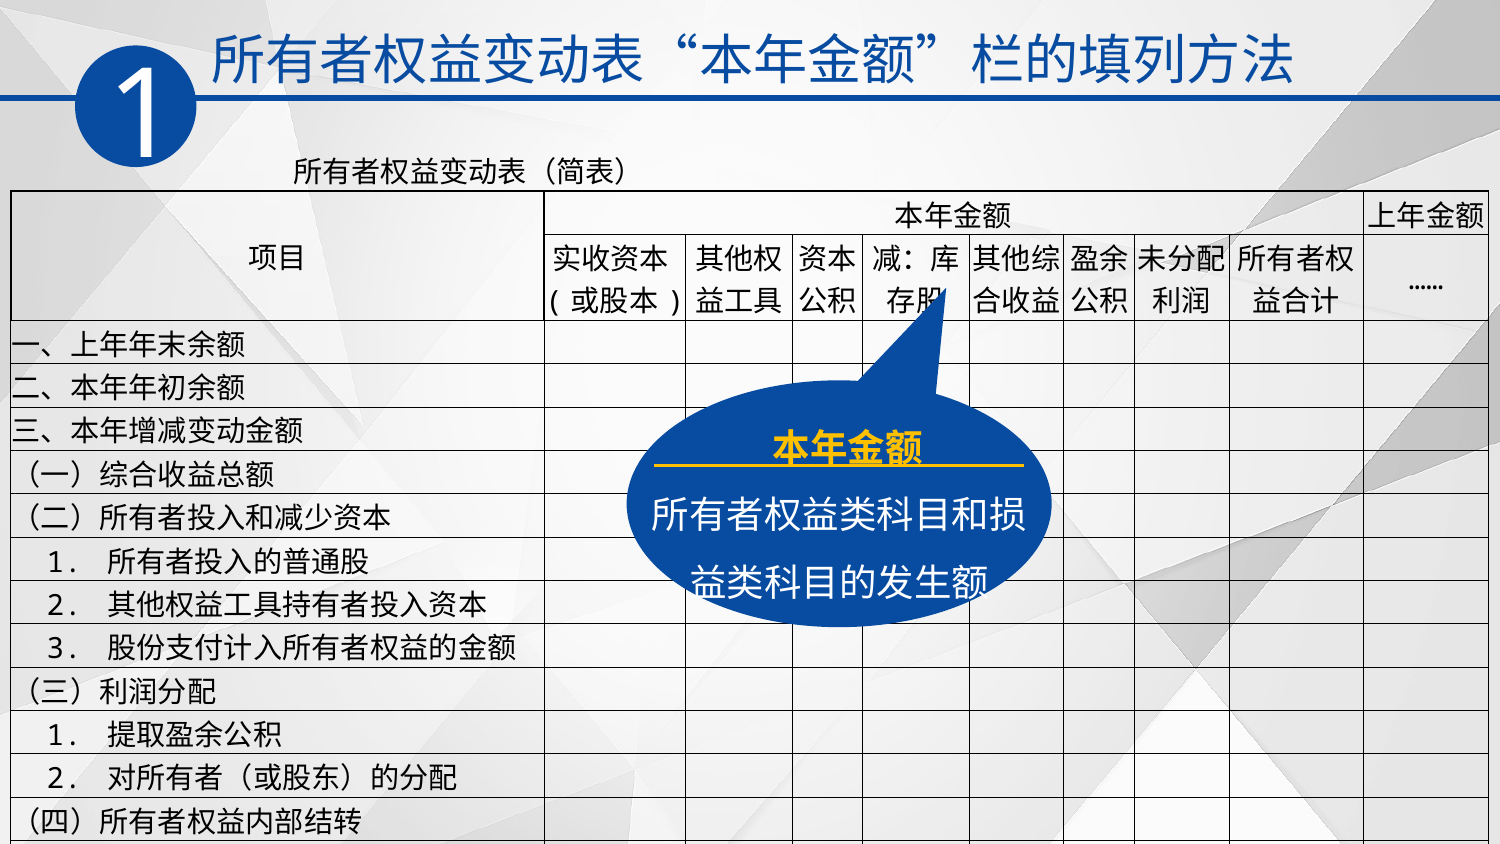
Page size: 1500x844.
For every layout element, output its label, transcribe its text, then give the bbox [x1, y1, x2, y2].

table_cell [793, 668, 862, 710]
table_cell [1064, 668, 1134, 710]
table_cell [1055, 408, 1063, 450]
text_box [75, 74, 84, 97]
table_cell 3. 股份支付计入所有者权益的金额 [11, 624, 544, 667]
table_cell [1364, 668, 1488, 710]
table_cell [863, 636, 969, 667]
table_cell [1135, 538, 1229, 580]
picture [0, 0, 1500, 95]
table_cell [970, 798, 1063, 840]
table_cell （三）利润分配 [11, 668, 544, 710]
table_cell 三、本年增减变动金额 [11, 408, 544, 450]
table_cell [1135, 754, 1229, 797]
table_cell [863, 754, 969, 797]
table_cell [1064, 321, 1134, 363]
table_cell 项目 [12, 192, 543, 320]
table_cell [970, 364, 1063, 407]
table_cell [545, 538, 621, 580]
table_cell [545, 494, 621, 537]
table_cell [1364, 624, 1488, 667]
table_cell [545, 321, 685, 363]
table_cell [793, 711, 862, 753]
table_cell [1364, 711, 1488, 753]
table_cell （一）综合收益总额 [11, 451, 544, 493]
table_cell [545, 408, 621, 450]
text_box 1 [84, 45, 203, 97]
table_cell [1135, 581, 1229, 623]
table_cell [1064, 408, 1134, 450]
table_cell [938, 364, 969, 378]
table_cell [1230, 798, 1363, 840]
table_cell [1230, 624, 1363, 667]
table_cell [686, 668, 792, 710]
table_cell 2. 对所有者（或股东）的分配 [11, 754, 544, 797]
text_box 1 [84, 107, 203, 148]
table_cell [686, 321, 792, 363]
table_cell [1135, 321, 1229, 363]
table_cell [1135, 494, 1229, 537]
table_cell [1135, 451, 1229, 493]
text_box [75, 107, 84, 138]
table_cell [970, 754, 1063, 797]
picture [203, 101, 1500, 844]
table_cell 盈余公积 [1064, 235, 1134, 320]
table_cell [1230, 364, 1363, 407]
table_cell [686, 711, 792, 753]
table_cell [970, 624, 1063, 667]
table_cell [686, 636, 792, 667]
table_cell [1064, 711, 1134, 753]
table_cell [793, 798, 862, 840]
table_cell [1055, 451, 1063, 493]
table_cell [1135, 624, 1229, 667]
table_cell [1364, 408, 1488, 450]
table_cell [545, 668, 685, 710]
table_cell [545, 364, 685, 407]
table_cell 资本公积 [793, 235, 862, 320]
table_cell [793, 636, 862, 667]
table_cell 所有者权益合计 [1230, 235, 1363, 320]
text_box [626, 379, 1052, 628]
table_cell 其他权益工具 [686, 235, 792, 320]
table_cell [1364, 321, 1488, 363]
table_cell [793, 754, 862, 797]
table_cell 未分配利润 [1135, 235, 1229, 320]
table_cell [970, 321, 1063, 363]
table_cell [1230, 451, 1363, 493]
table_cell 减：库存股 [863, 235, 969, 320]
table_cell [863, 364, 872, 374]
table_cell [970, 711, 1063, 753]
table_cell [1064, 624, 1134, 667]
table_cell （四）所有者权益内部结转 [11, 798, 544, 840]
table_cell [1064, 581, 1134, 623]
table_cell [545, 798, 685, 840]
table_cell [1364, 538, 1488, 580]
table_cell 2. 其他权益工具持有者投入资本 [11, 581, 544, 623]
table_cell [1135, 798, 1229, 840]
table_cell 实收资本(或股本) [545, 235, 685, 320]
table_cell [793, 364, 862, 378]
table_cell [1055, 581, 1063, 623]
table_cell [1230, 711, 1363, 753]
table_cell [1230, 538, 1363, 580]
table_cell [970, 668, 1063, 710]
table_cell [939, 321, 969, 363]
table_cell [686, 754, 792, 797]
table_cell 1. 所有者投入的普通股 [11, 538, 544, 580]
table_cell [1064, 451, 1134, 493]
table_cell [863, 798, 969, 840]
table_cell [1064, 364, 1134, 407]
table_cell 一、上年年末余额 [11, 321, 544, 363]
table_cell [545, 451, 621, 493]
table_cell [863, 668, 969, 710]
table_cell [1135, 711, 1229, 753]
table_cell [1135, 668, 1229, 710]
table_cell [1230, 754, 1363, 797]
table_cell [1064, 538, 1134, 580]
table_cell [1230, 581, 1363, 623]
table_header 所有者权益变动表（简表） [11, 148, 1489, 190]
table_cell [1064, 494, 1134, 537]
table_cell [545, 624, 685, 667]
table_cell [1230, 494, 1363, 537]
table_cell [545, 711, 685, 753]
table_cell [1364, 581, 1488, 623]
table_cell [545, 754, 685, 797]
text_box 所有者权益变动表“本年金额”栏的填列方法 [198, 24, 1407, 91]
table_cell [1364, 798, 1488, 840]
table_cell [1135, 408, 1229, 450]
table_cell …… [1364, 235, 1488, 320]
table_cell 二、本年年初余额 [11, 364, 544, 407]
table_cell [1364, 754, 1488, 797]
table_cell [1055, 538, 1063, 580]
table_cell [863, 711, 969, 753]
table_cell [1230, 668, 1363, 710]
table_cell [1064, 798, 1134, 840]
table_cell [686, 798, 792, 840]
table_cell 上年金额 [1364, 192, 1488, 234]
table_cell [1364, 364, 1488, 407]
table_cell 其他综合收益 [970, 235, 1063, 320]
table_cell （二）所有者投入和减少资本 [11, 494, 544, 537]
table_cell [863, 321, 913, 363]
table_cell [1364, 451, 1488, 493]
table_cell [1230, 408, 1363, 450]
table_cell [545, 581, 621, 623]
table_cell [793, 321, 862, 363]
table_cell 本年金额 [545, 192, 1363, 234]
table_cell [1364, 494, 1488, 537]
table_cell [1135, 364, 1229, 407]
table_cell [686, 364, 792, 378]
table_cell [1064, 754, 1134, 797]
table_cell 1. 提取盈余公积 [11, 711, 544, 753]
table_cell [1230, 321, 1363, 363]
picture [0, 101, 84, 844]
table_cell [1055, 494, 1063, 537]
